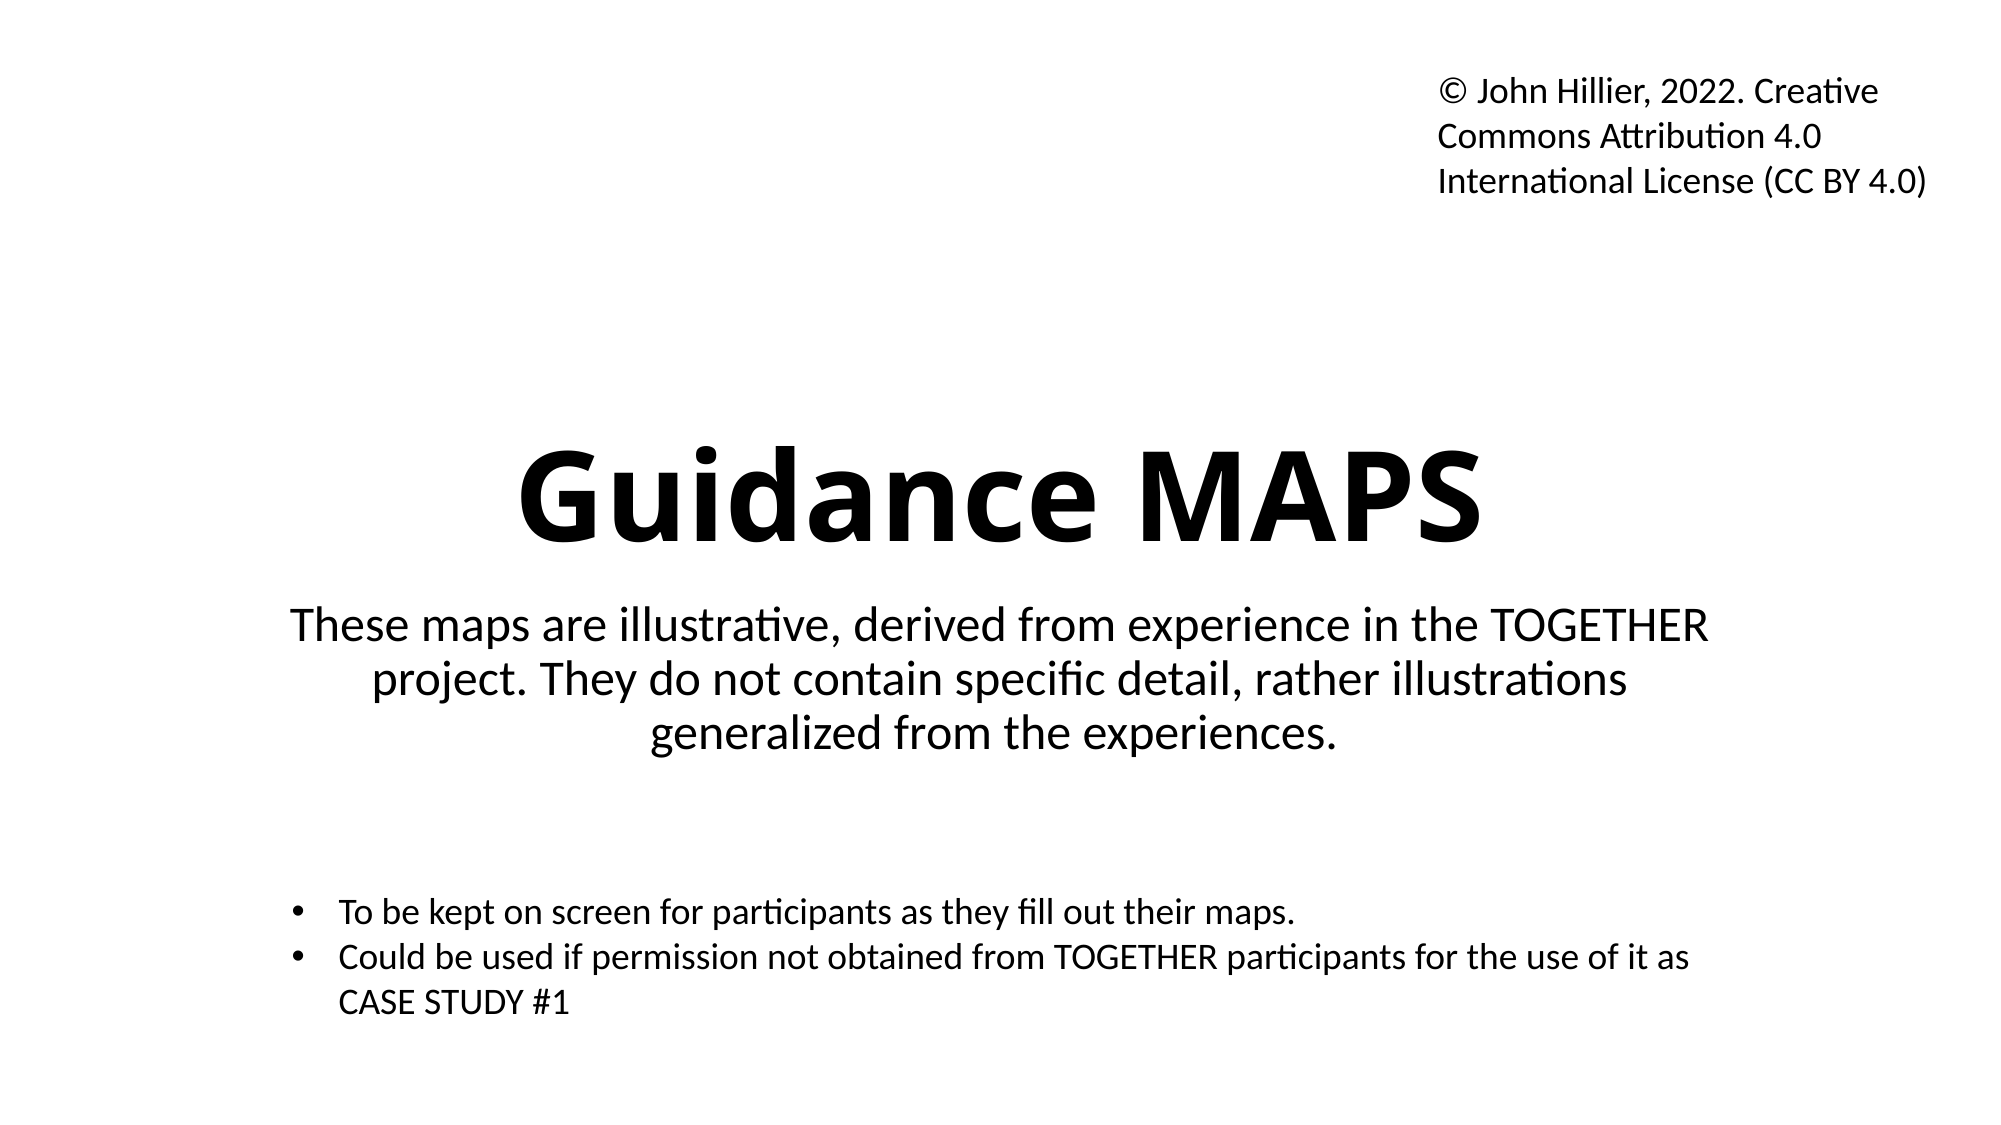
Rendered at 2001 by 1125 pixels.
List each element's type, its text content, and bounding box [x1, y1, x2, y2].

title Guidance MAPS [249, 184, 1750, 576]
text_box © John Hillier, 2022. Creative Commons Attribution 4.0 International License (CC BY 4.0) [1422, 58, 1985, 208]
text_box To be kept on screen for participants as they fill out their maps. Could be used if permission not obtained from TOGETHER participants for the use of it as CASE STUDY #1 [276, 880, 1727, 1030]
subtitle These maps are illustrative, derived from experience in the TOGETHER project. They do not contain specific detail, rather illustrations generalized from the experiences. [249, 590, 1750, 780]
